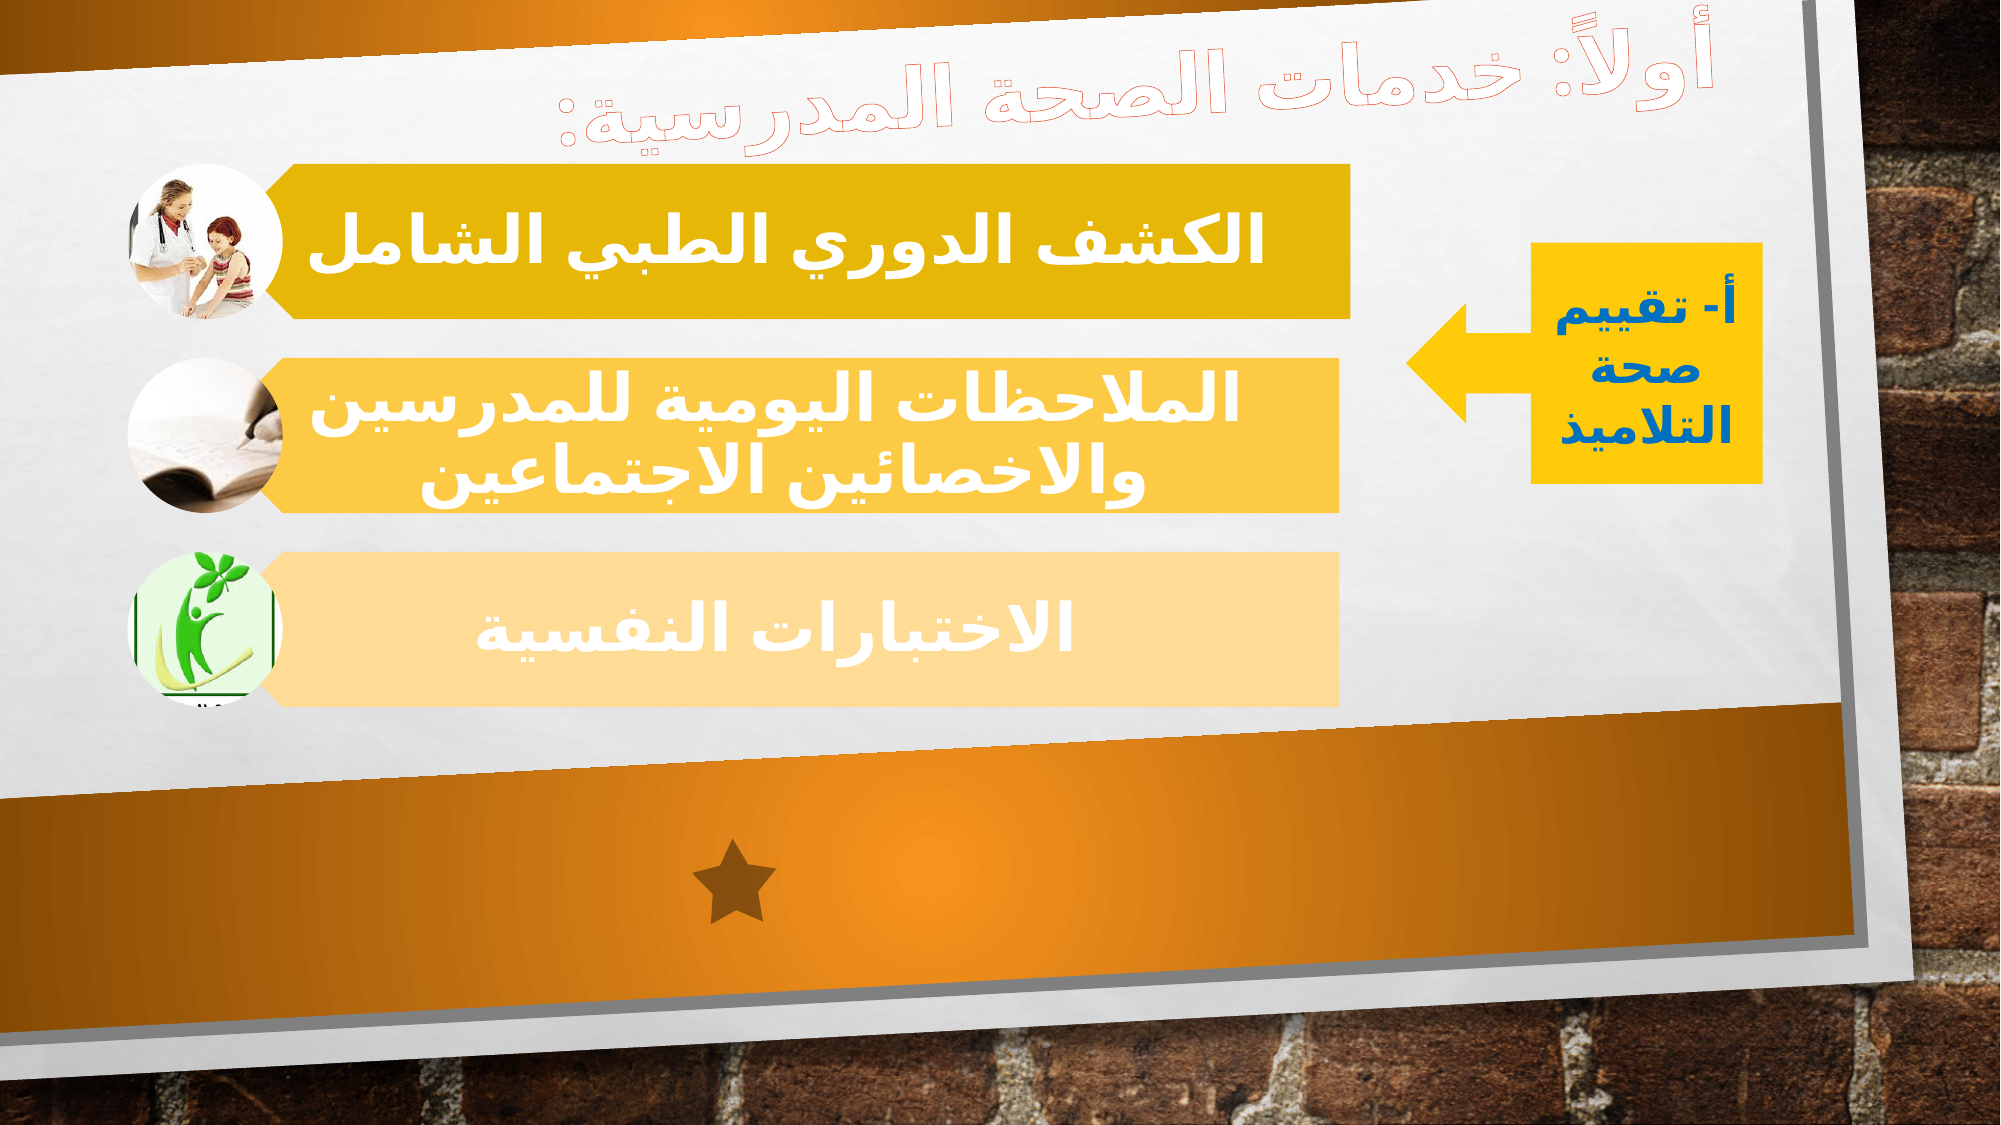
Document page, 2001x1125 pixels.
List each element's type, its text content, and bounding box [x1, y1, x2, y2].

picture [0, 0, 2000, 1125]
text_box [0, 163, 1587, 708]
title أولاً: خدمات الصحة المدرسية: [135, 67, 1736, 163]
text_box أ- تقييم صحة التلاميذ [1587, 240, 1765, 486]
